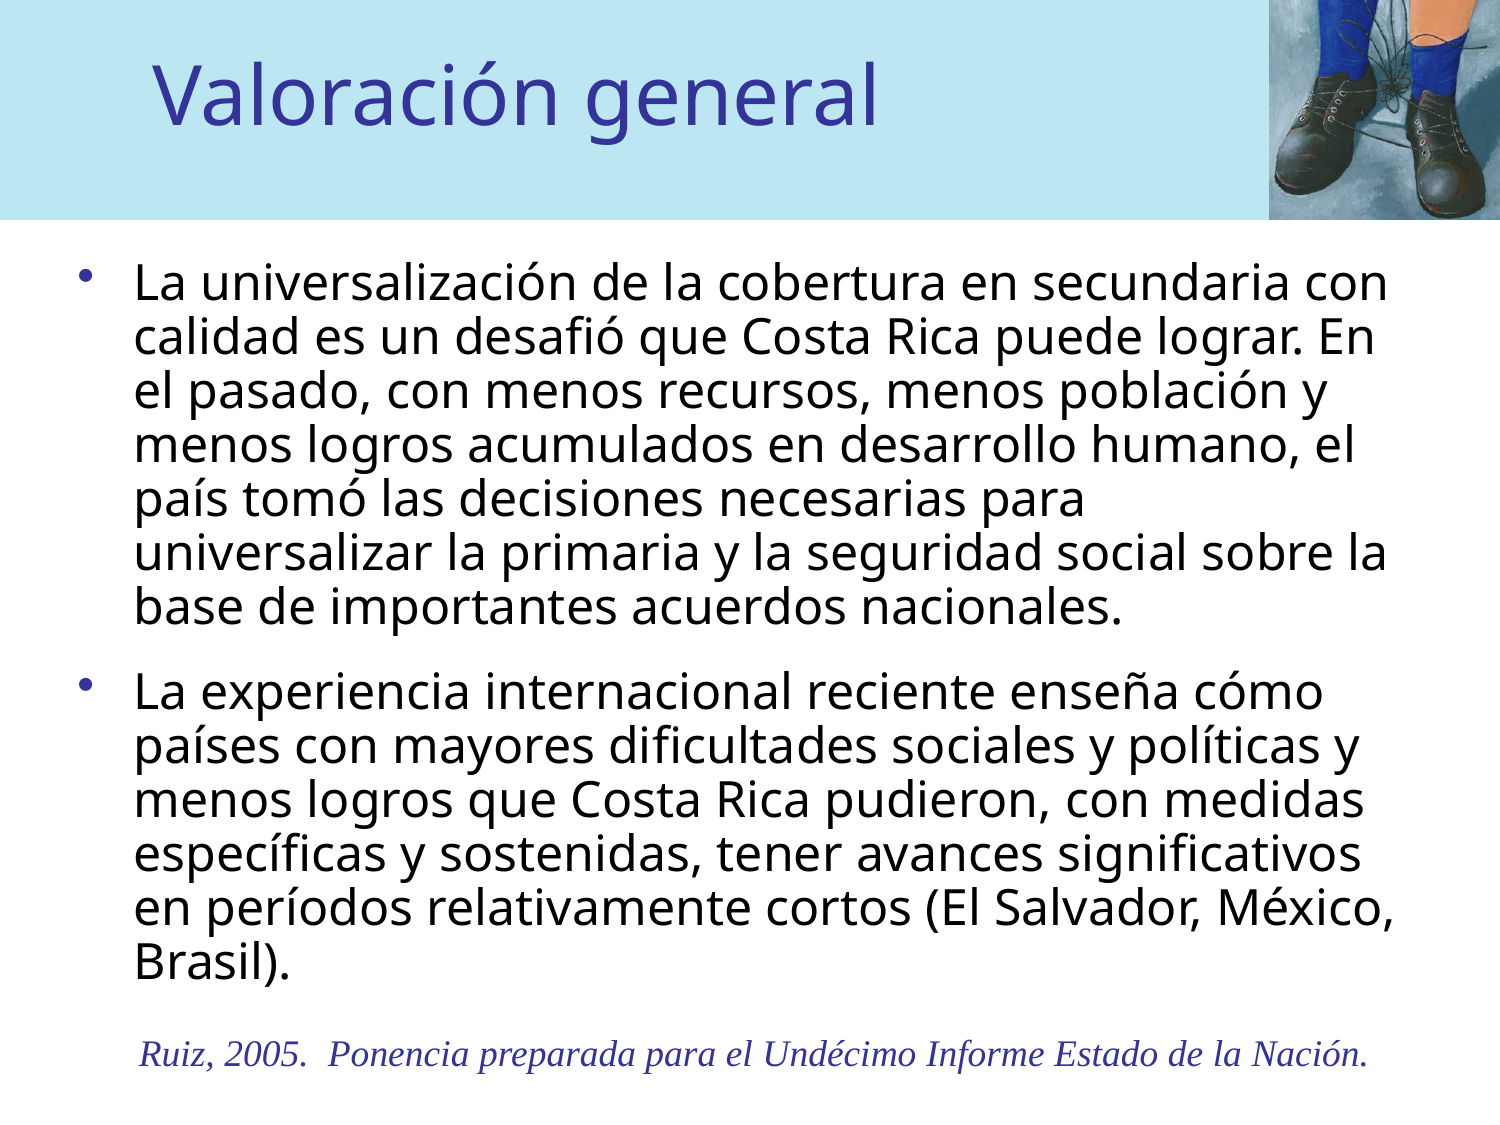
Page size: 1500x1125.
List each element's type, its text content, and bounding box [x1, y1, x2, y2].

title Valoración general [137, 0, 1376, 211]
text_box Ruiz, 2005. Ponencia preparada para el Undécimo Informe Estado de la Nación. [123, 1022, 1436, 1082]
list La universalización de la cobertura en secundaria con calidad es un desafió que Costa Rica puede lograr. En el pasado, con menos recursos, menos población y menos logros acumulados en desarrollo humano, el país tomó las decisiones necesarias para universalizar la primaria y la seguridad social sobre la base de importantes acuerdos nacionales. La experiencia internacional reciente enseña cómo países con mayores dificultades sociales y políticas y menos logros que Costa Rica pudieron, con medidas específicas y sostenidas, tener avances significativos en períodos relativamente cortos (El Salvador, México, Brasil). [62, 249, 1413, 1036]
picture [0, 0, 1500, 220]
